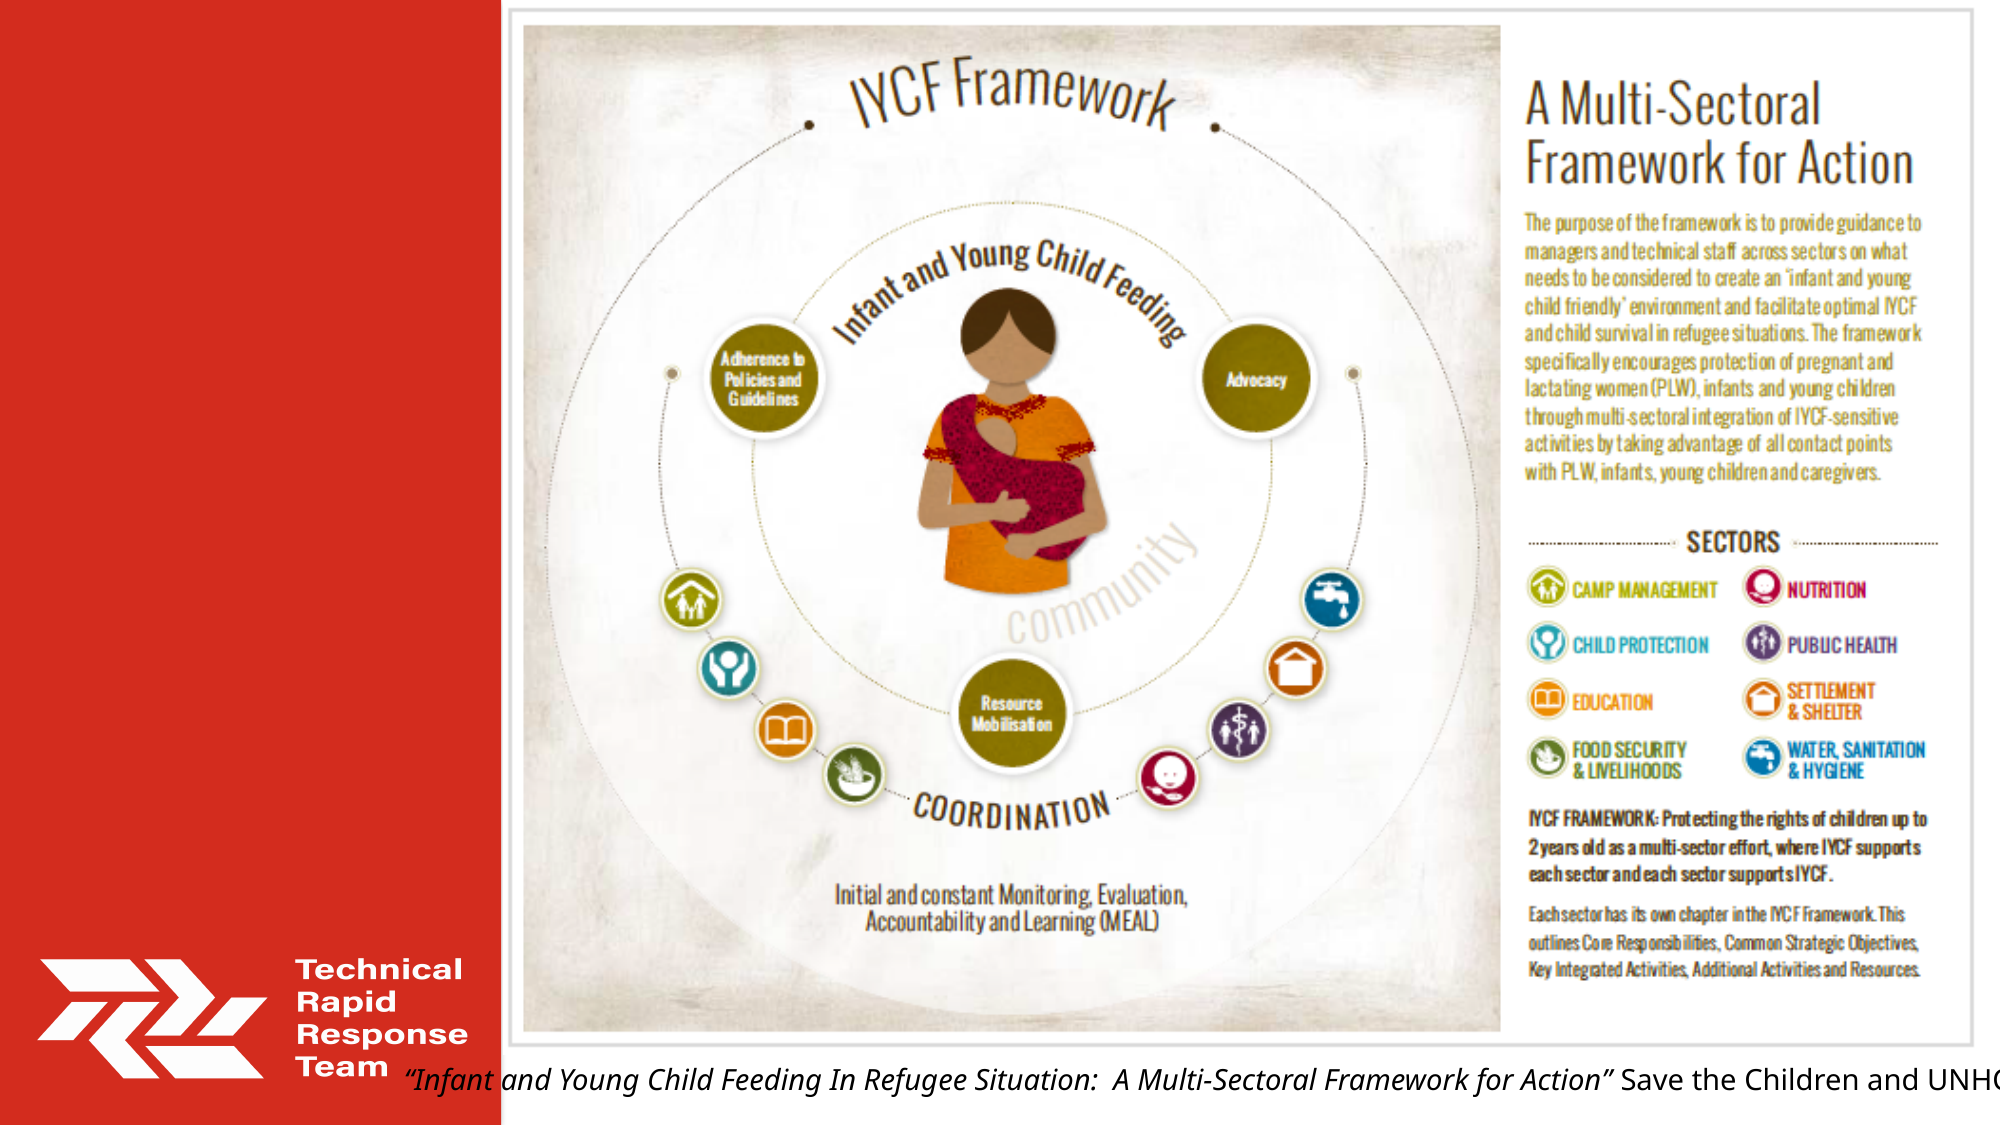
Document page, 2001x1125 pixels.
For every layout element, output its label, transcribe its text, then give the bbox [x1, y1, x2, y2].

text_box “Infant and Young Child Feeding In Refugee Situation: A Multi-Sectoral Framework for Action” Save the Children and UNHCR 2018 [389, 1054, 2000, 1104]
picture [503, 0, 1980, 1055]
picture [26, 942, 482, 1090]
